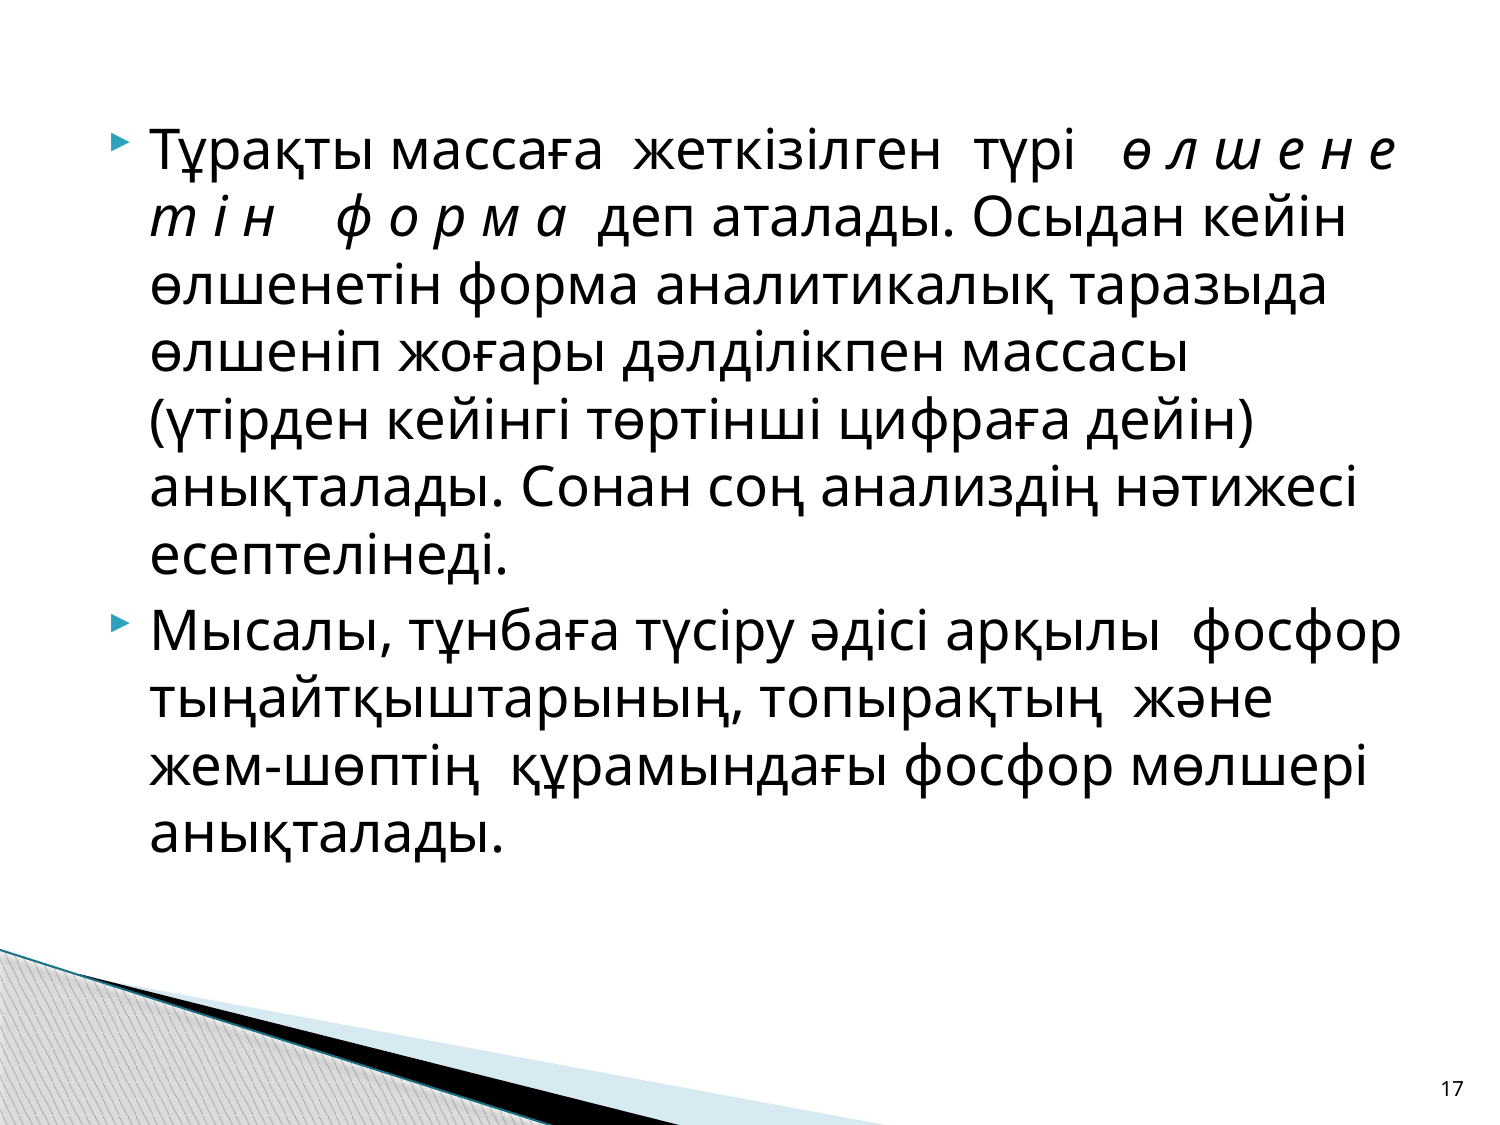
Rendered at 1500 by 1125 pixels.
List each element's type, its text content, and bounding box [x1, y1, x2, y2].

list Тұрақты массаға жеткізілген түрі ө л ш е н е т і н ф о р м а деп аталады. Осыдан кейін өлшенетін форма аналитикалық таразыда өлшеніп жоғары дәлділікпен массасы (үтірден кейінгі төртінші цифраға дейін) анықталады. Сонан соң анализдің нәтижесі есептелінеді. Мысалы, тұнбаға түсіру әдісі арқылы фосфор тыңайтқыштарының, топырақтың және жем-шөптің құрамындағы фосфор мөлшері анықталады. [74, 105, 1426, 986]
slide_number 17 [1418, 1051, 1479, 1112]
